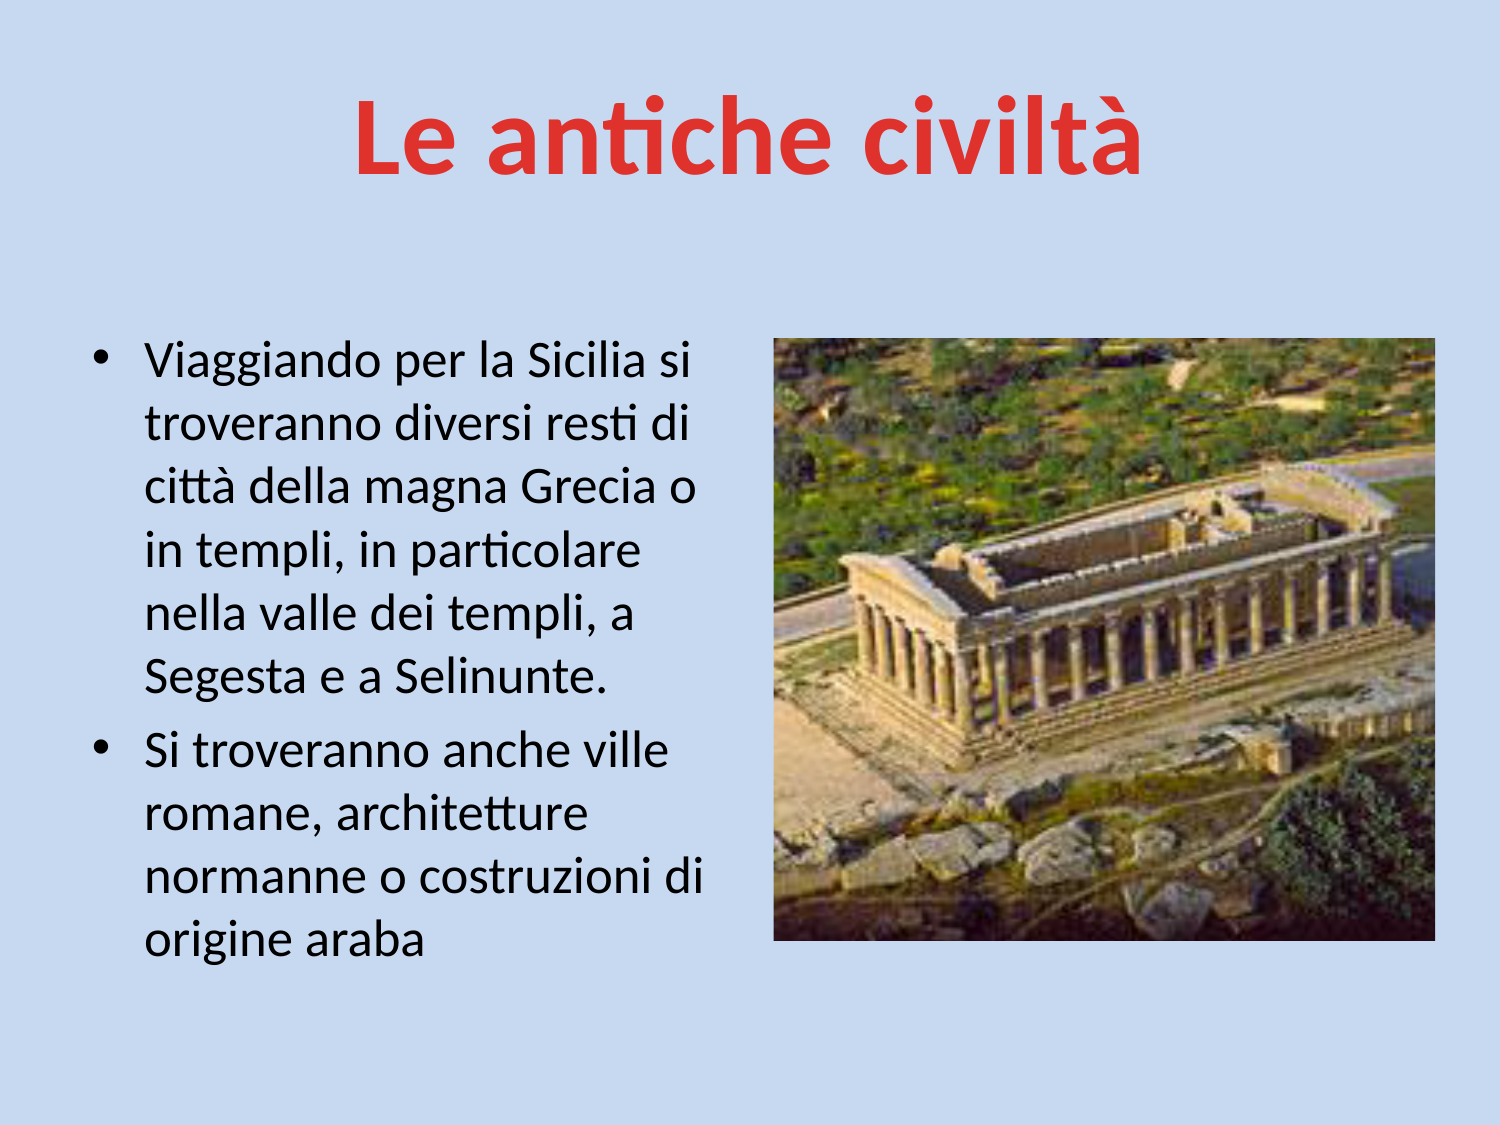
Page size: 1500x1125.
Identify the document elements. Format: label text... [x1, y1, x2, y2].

picture [773, 337, 1436, 941]
list Viaggiando per la Sicilia si troveranno diversi resti di città della magna Grecia o in templi, in particolare nella valle dei templi, a Segesta e a Selinunte. Si troveranno anche ville romane, architetture normanne o costruzioni di origine araba [76, 243, 752, 986]
text_box Le antiche civiltà [337, 54, 1162, 205]
